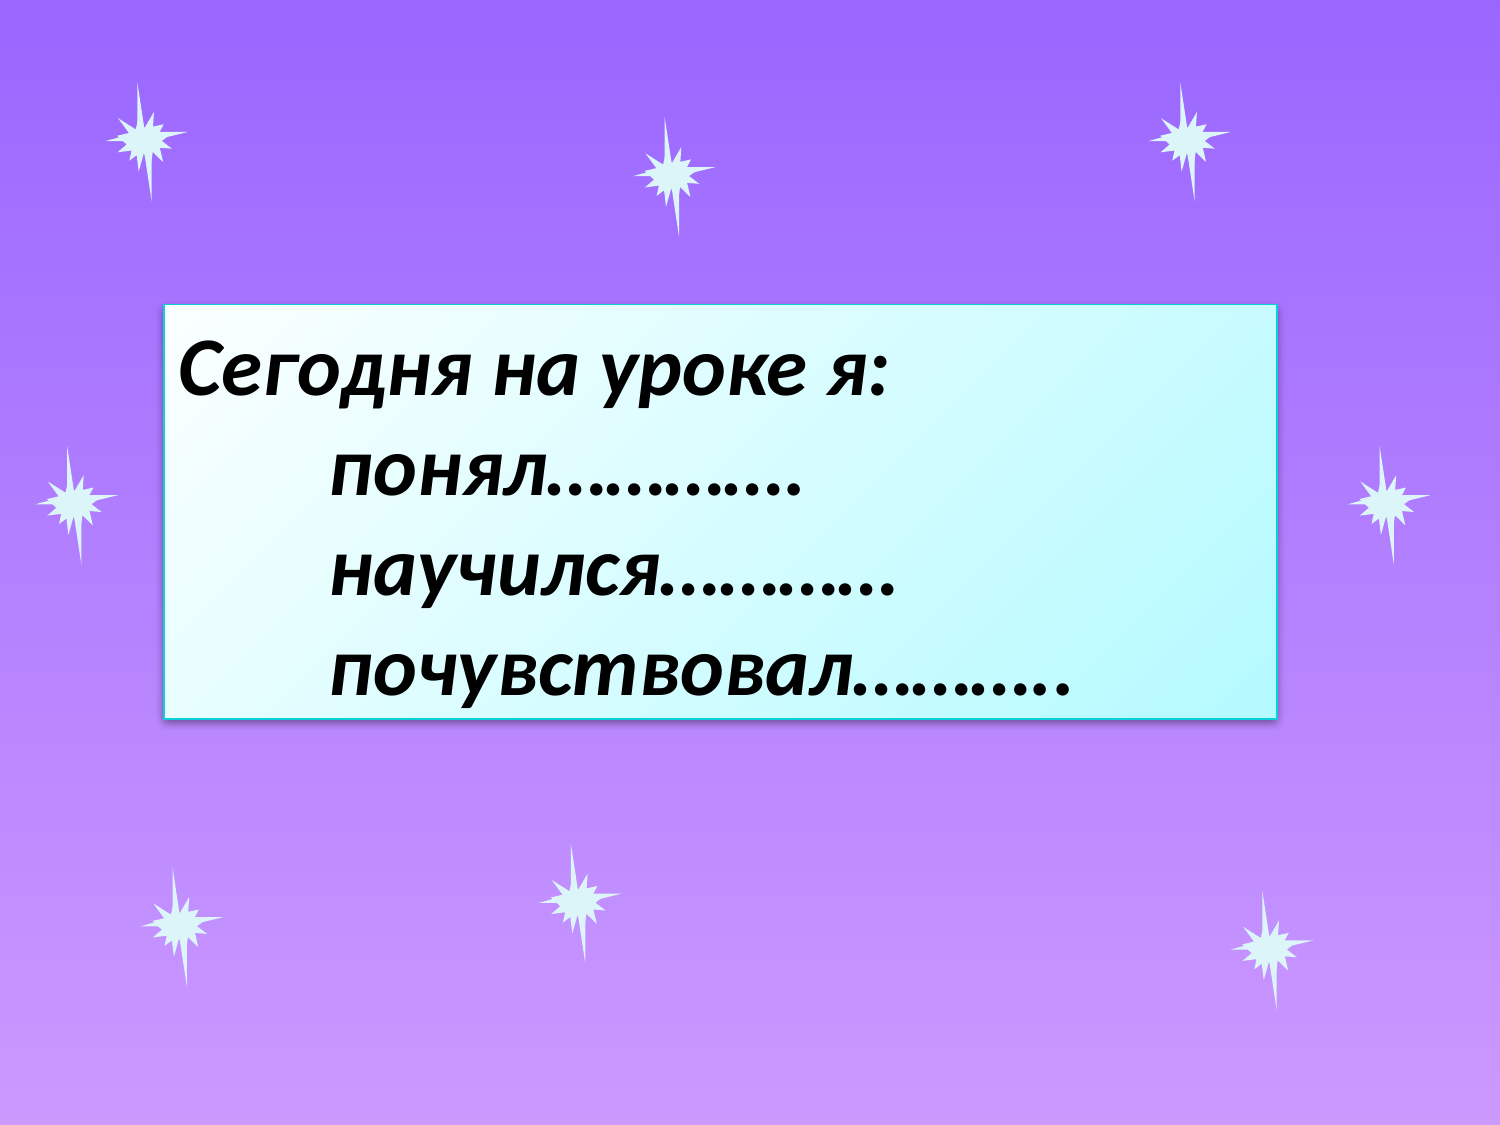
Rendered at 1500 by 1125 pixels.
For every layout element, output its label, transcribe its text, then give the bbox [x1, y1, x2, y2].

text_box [1347, 445, 1431, 566]
text_box Сегодня на уроке я: понял…………. научился………… почувствовал……….. [163, 304, 1278, 720]
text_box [34, 445, 119, 566]
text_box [632, 116, 716, 238]
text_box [1230, 890, 1314, 1011]
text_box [538, 843, 622, 964]
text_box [105, 81, 189, 202]
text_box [1148, 81, 1232, 202]
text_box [140, 866, 224, 988]
